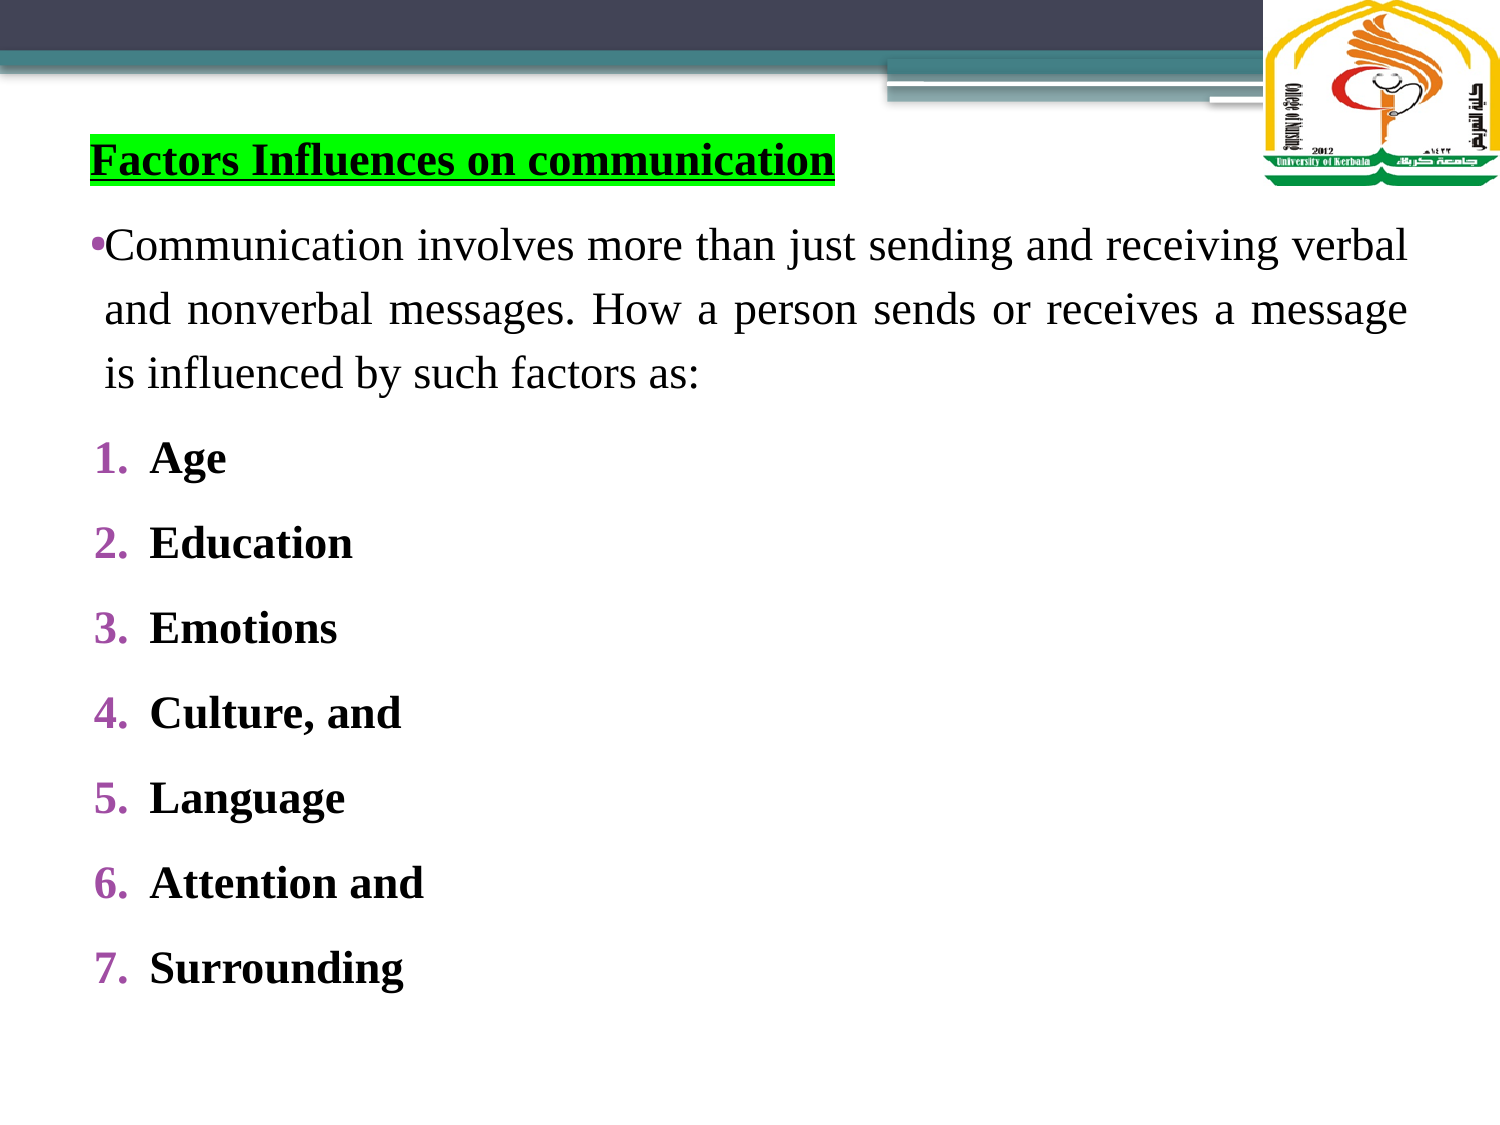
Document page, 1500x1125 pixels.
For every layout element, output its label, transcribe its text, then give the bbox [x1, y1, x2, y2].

list Factors Influences on communication Communication involves more than just sending and receiving verbal and nonverbal messages. How a person sends or receives a message is influenced by such factors as: Age Education Emotions Culture, and Language Attention and Surrounding [75, 113, 1425, 1005]
picture [1263, 0, 1500, 187]
